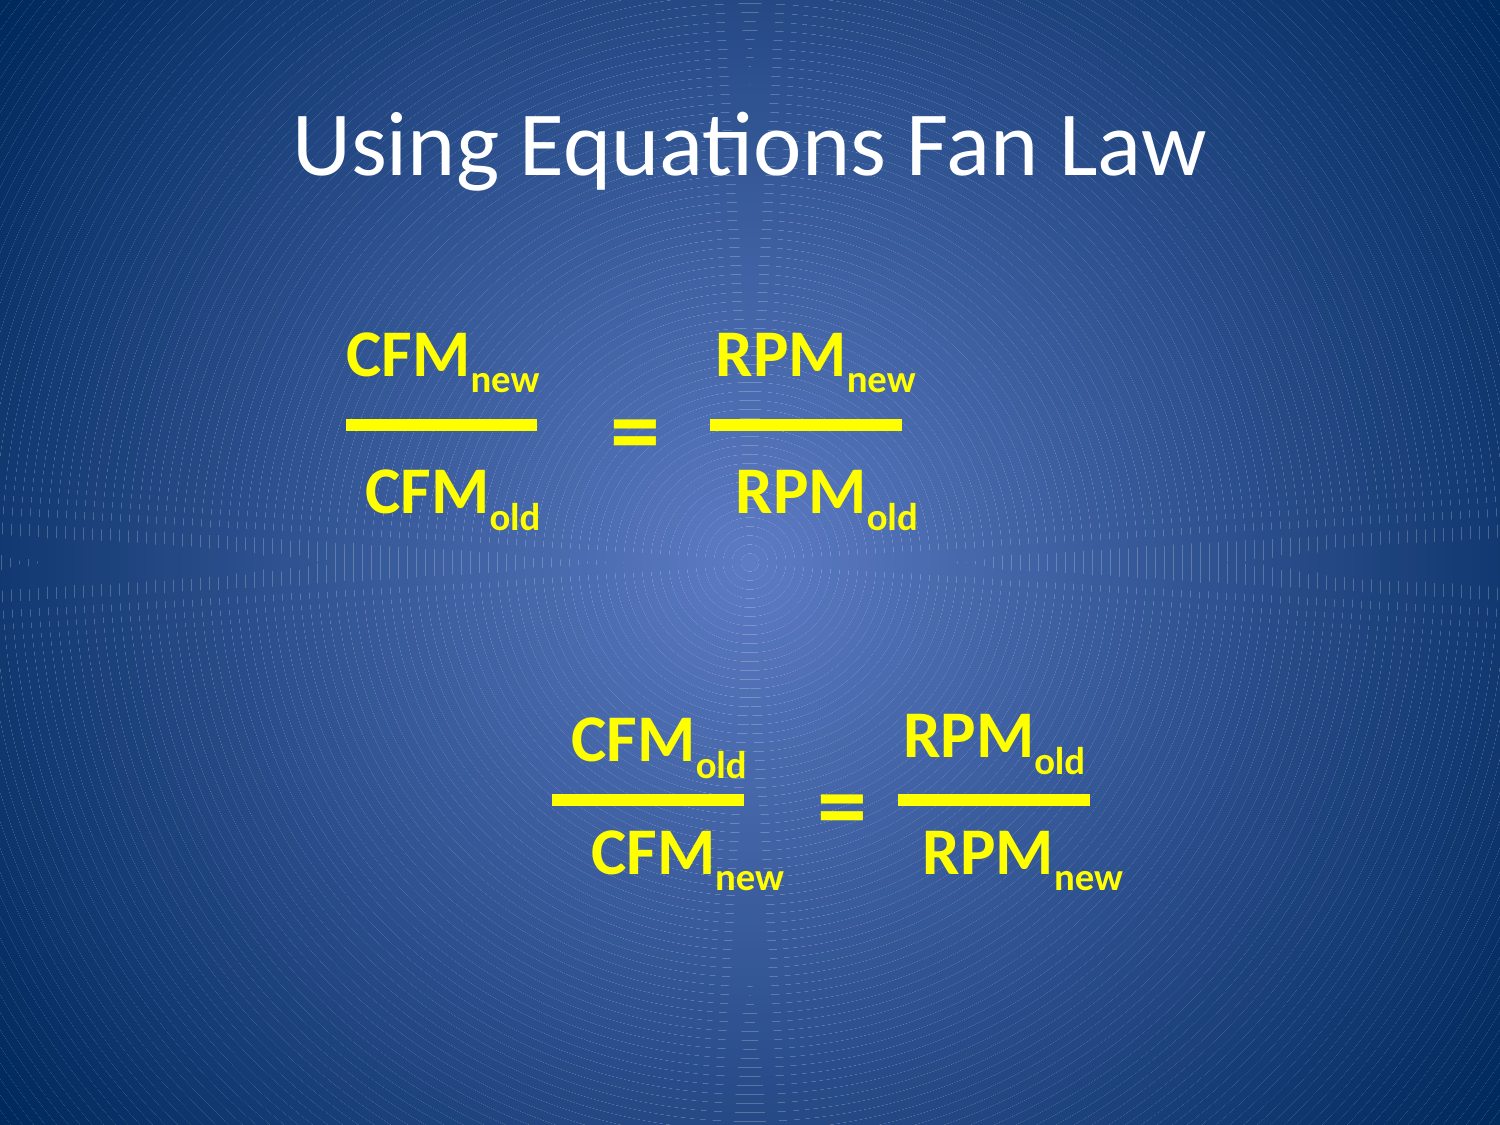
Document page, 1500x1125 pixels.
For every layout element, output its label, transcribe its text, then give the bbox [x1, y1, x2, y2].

text_box = [595, 356, 676, 492]
text_box CFMnew [331, 302, 555, 408]
text_box CFMnew [576, 800, 799, 906]
text_box RPMold [888, 683, 1101, 790]
text_box RPMold [720, 439, 933, 546]
text_box CFMold [350, 439, 556, 546]
text_box = [802, 731, 882, 867]
text_box RPMnew [908, 800, 1138, 906]
text_box RPMnew [700, 302, 931, 408]
title Using Equations Fan Law [75, 45, 1425, 233]
text_box CFMold [556, 687, 762, 794]
